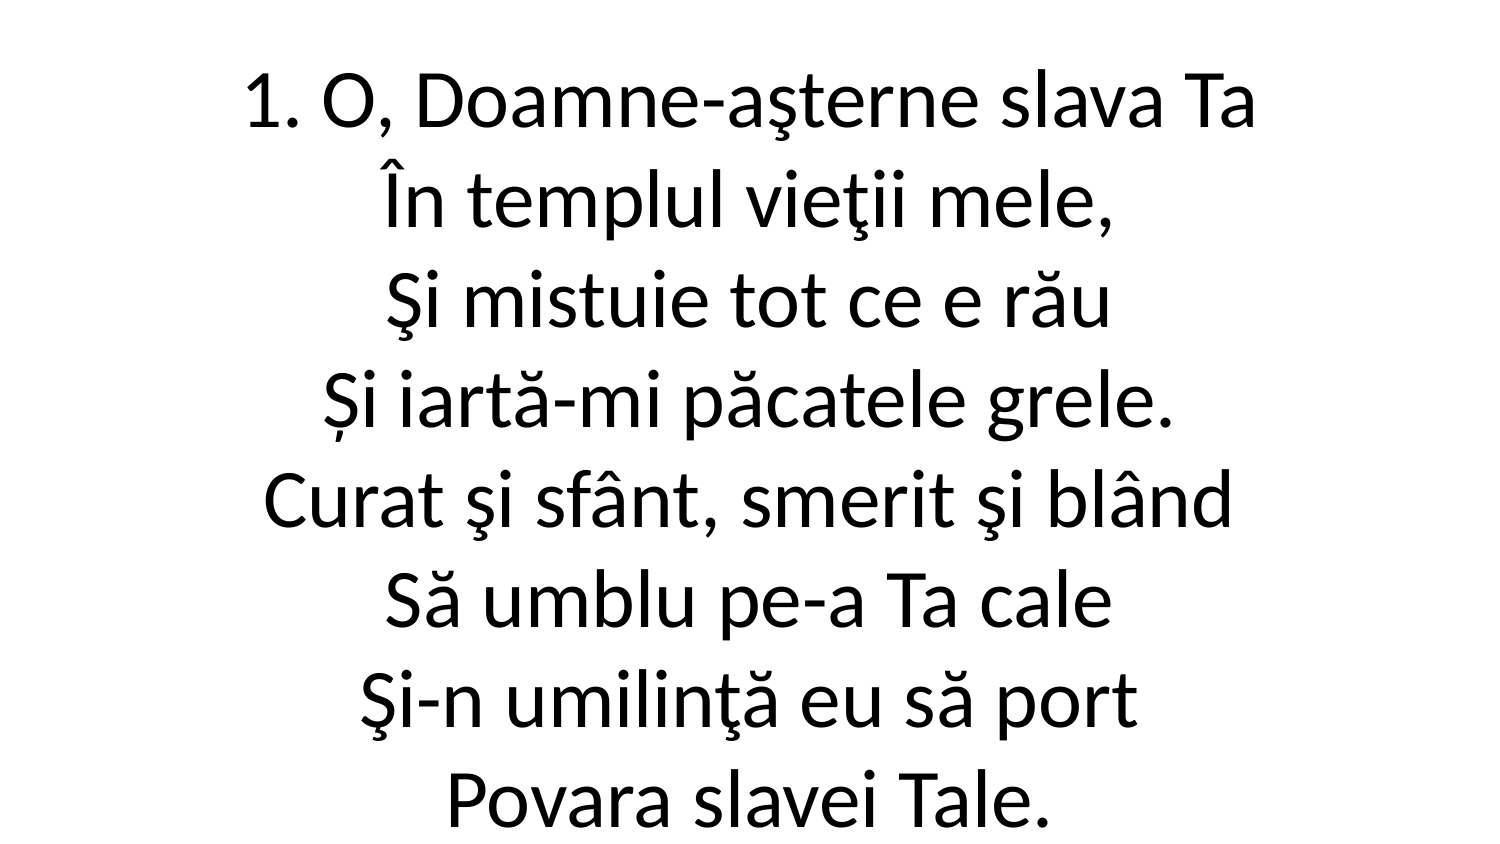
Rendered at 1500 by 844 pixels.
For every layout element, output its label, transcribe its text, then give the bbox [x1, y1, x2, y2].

text_box 1. O, Doamne-aşterne slava Ta În templul vieţii mele, Şi mistuie tot ce e rău Și iartă-mi păcatele grele. Curat şi sfânt, smerit şi blând Să umblu pe-a Ta cale Şi-n umilinţă eu să port Povara slavei Tale. [225, 0, 1275, 844]
